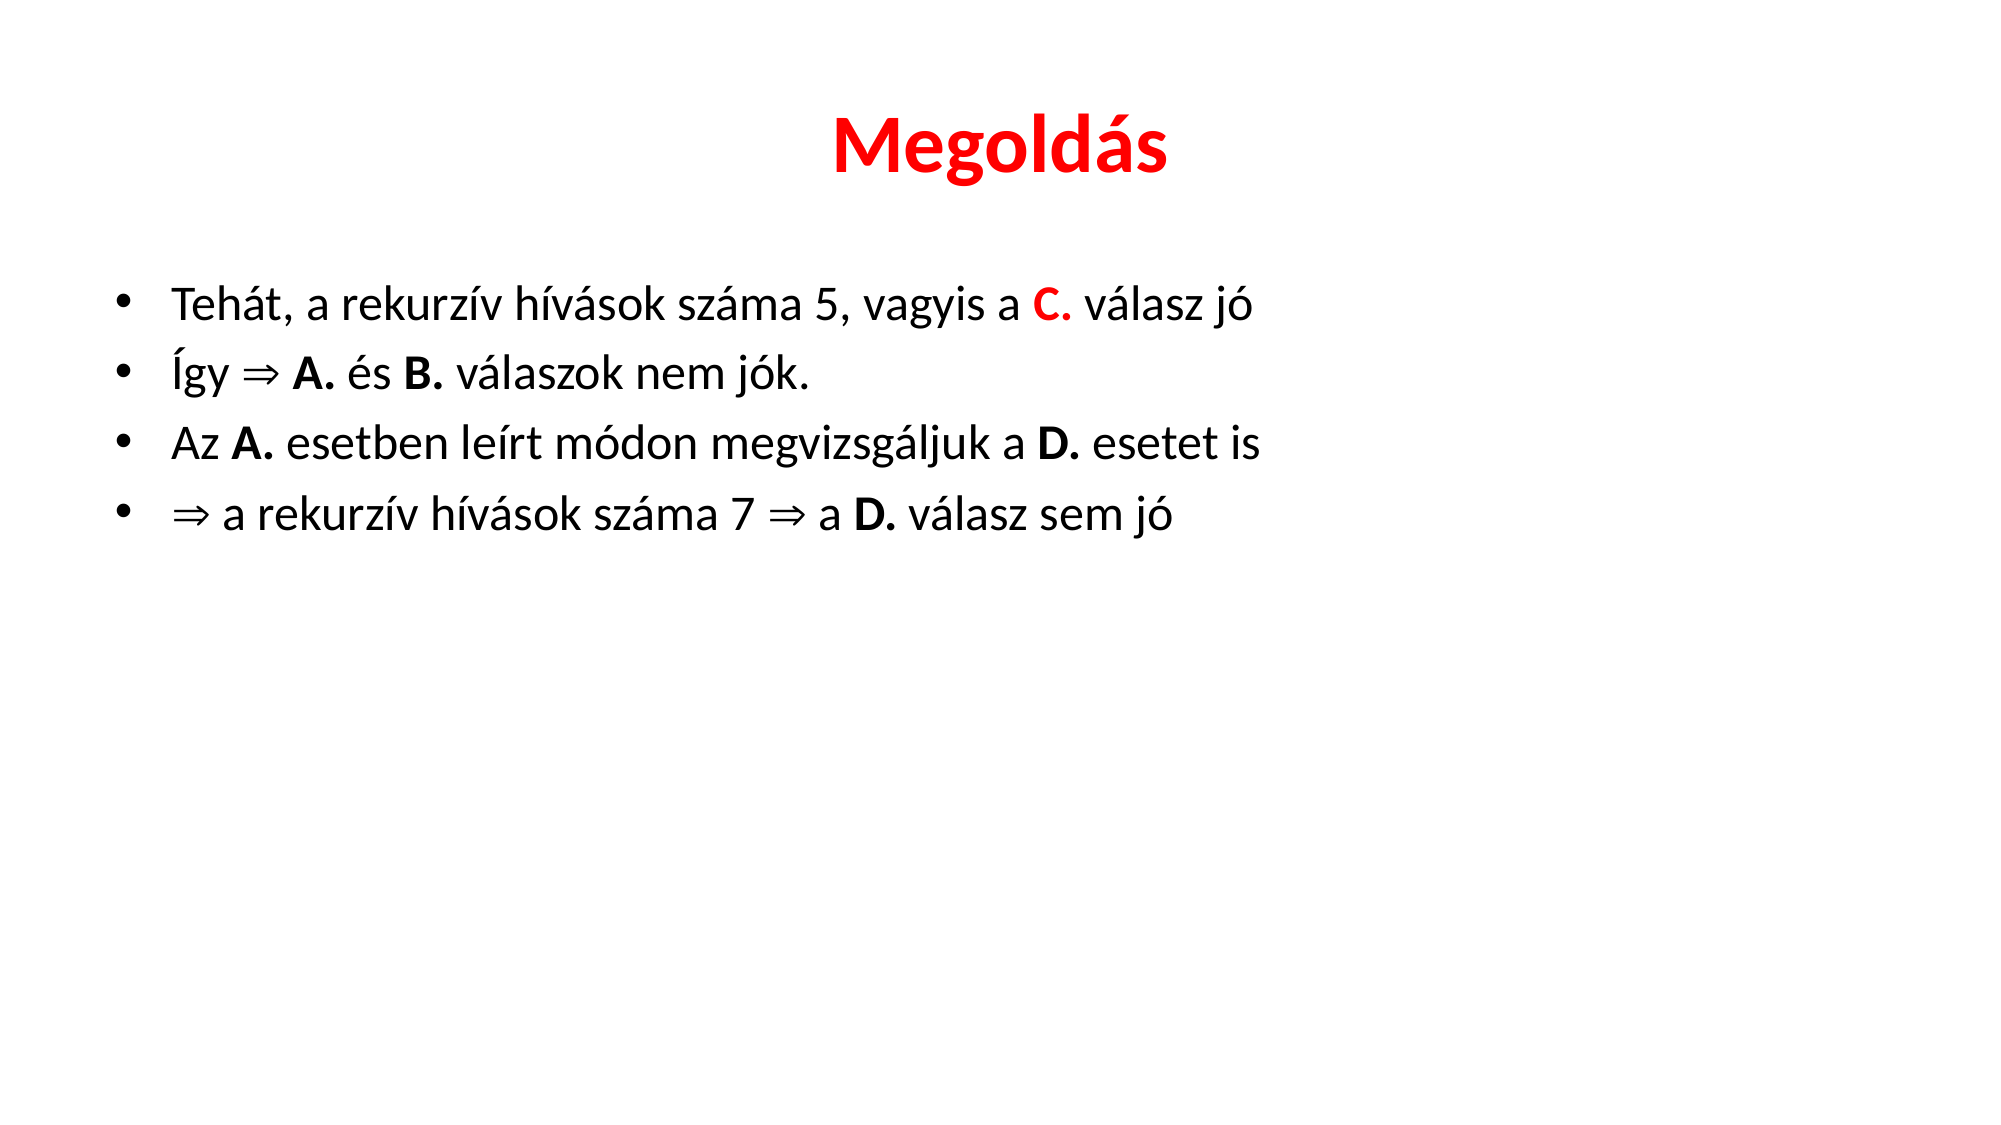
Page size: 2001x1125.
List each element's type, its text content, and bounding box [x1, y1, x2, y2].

title Megoldás [99, 45, 1900, 233]
list Tehát, a rekurzív hívások száma 5, vagyis a C. válasz jó Így  A. és B. válaszok nem jók. Az A. esetben leírt módon megvizs­gáljuk a D. esetet is  a rekurzív hívások száma 7  a D. válasz sem jó [99, 262, 1900, 1005]
